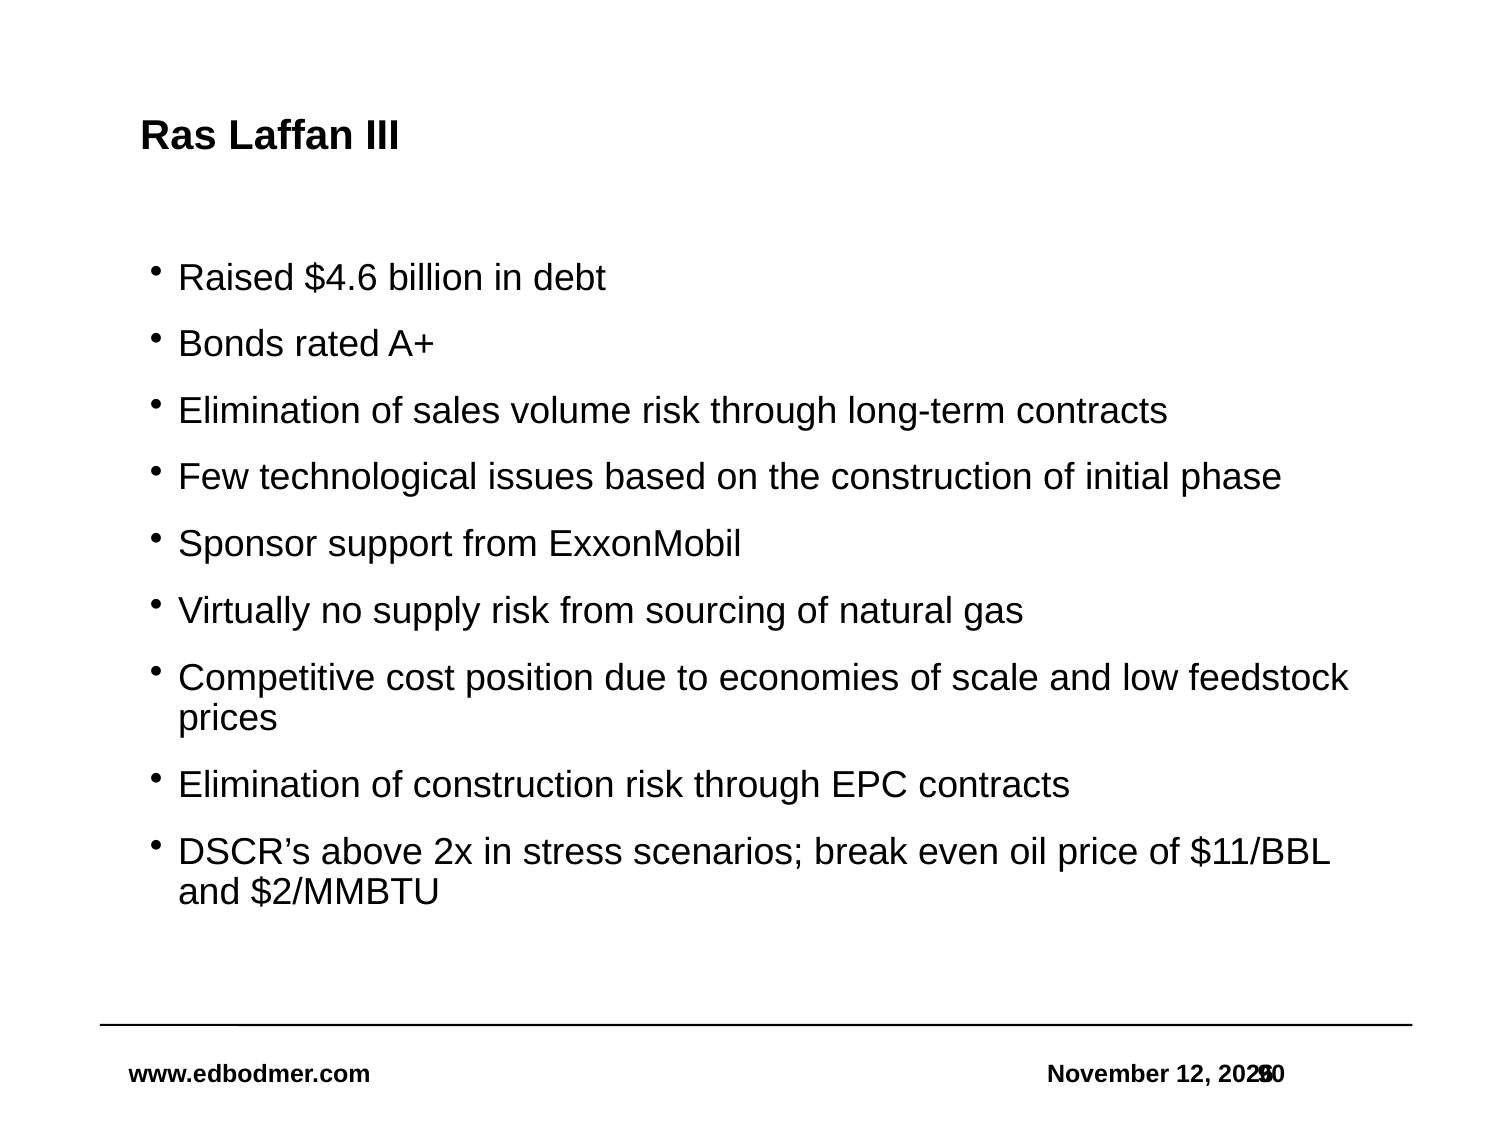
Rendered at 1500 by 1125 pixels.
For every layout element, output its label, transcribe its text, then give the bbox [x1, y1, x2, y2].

title Ras Laffan III [124, 99, 1288, 226]
list Raised $4.6 billion in debt Bonds rated A+ Elimination of sales volume risk through long-term contracts Few technological issues based on the construction of initial phase Sponsor support from ExxonMobil Virtually no supply risk from sourcing of natural gas Competitive cost position due to economies of scale and low feedstock prices Elimination of construction risk through EPC contracts DSCR’s above 2x in stress scenarios; break even oil price of $11/BBL and $2/MMBTU [124, 249, 1376, 1001]
